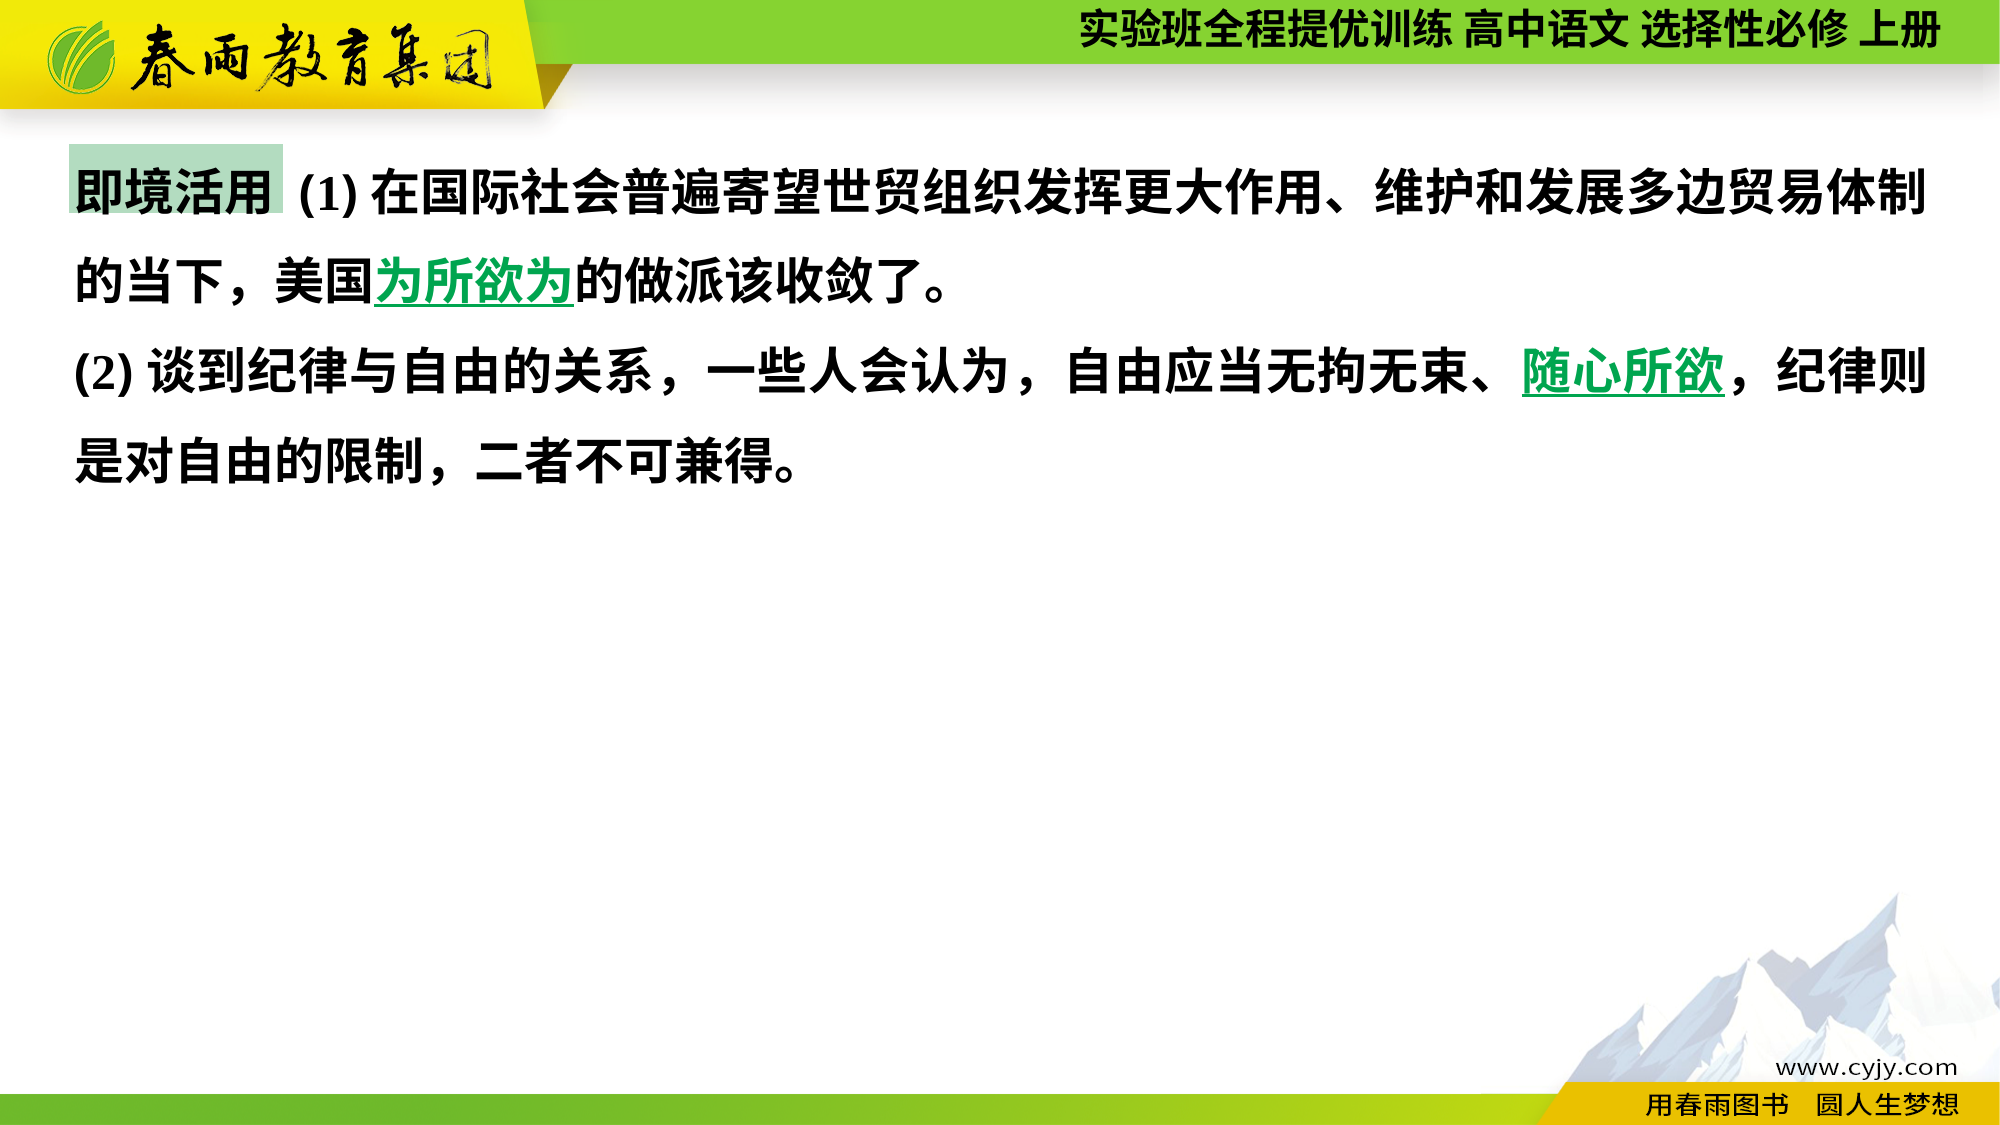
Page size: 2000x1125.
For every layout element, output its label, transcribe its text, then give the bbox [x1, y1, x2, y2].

list 即境活用 (1)在国际社会普遍寄望世贸组织发挥更大作用、维护和发展多边贸易体制的当下，美国为所欲为的做派该收敛了。 (2)谈到纪律与自由的关系，一些人会认为，自由应当无拘无束、随心所欲，纪律则是对自由的限制，二者不可兼得。 [59, 122, 1944, 490]
picture [0, 0, 2000, 1125]
